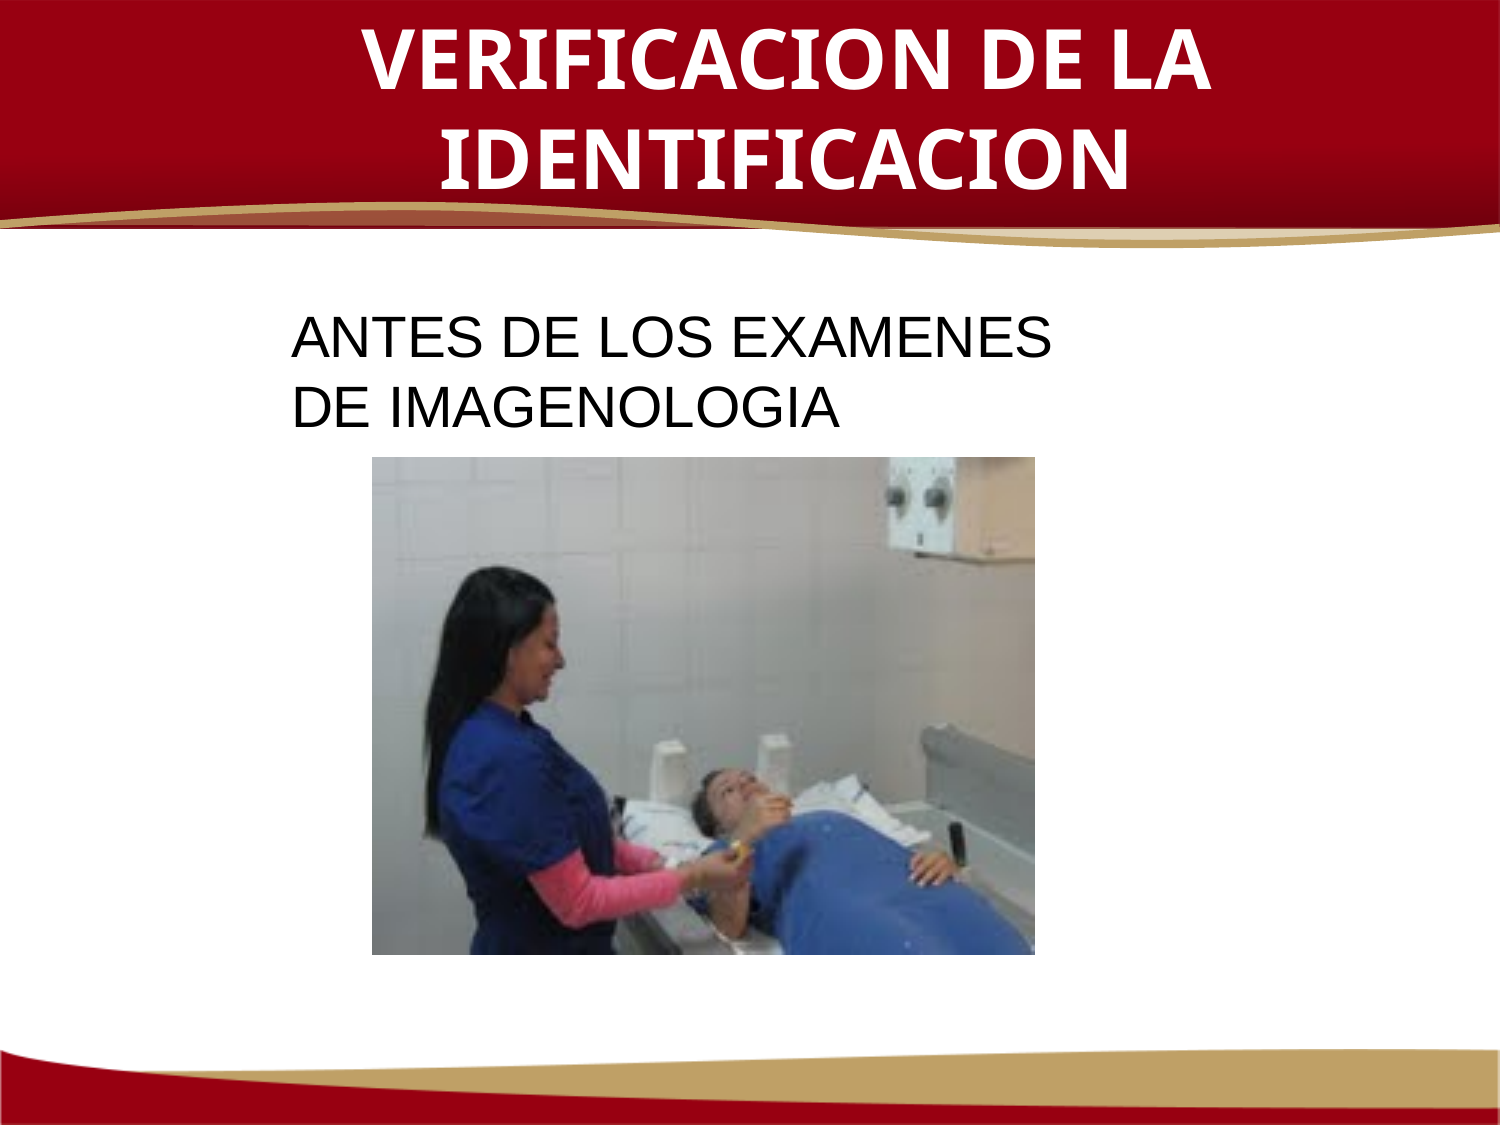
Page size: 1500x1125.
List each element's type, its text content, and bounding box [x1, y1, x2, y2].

picture [7, 225, 751, 229]
picture [0, 1049, 1500, 1125]
text_box ANTES DE LOS EXAMENES DE IMAGENOLOGIA [276, 291, 1131, 447]
text_box VERIFICACION DE LA IDENTIFICACION [112, 30, 1463, 181]
picture [0, 0, 1500, 227]
picture [372, 456, 1035, 955]
